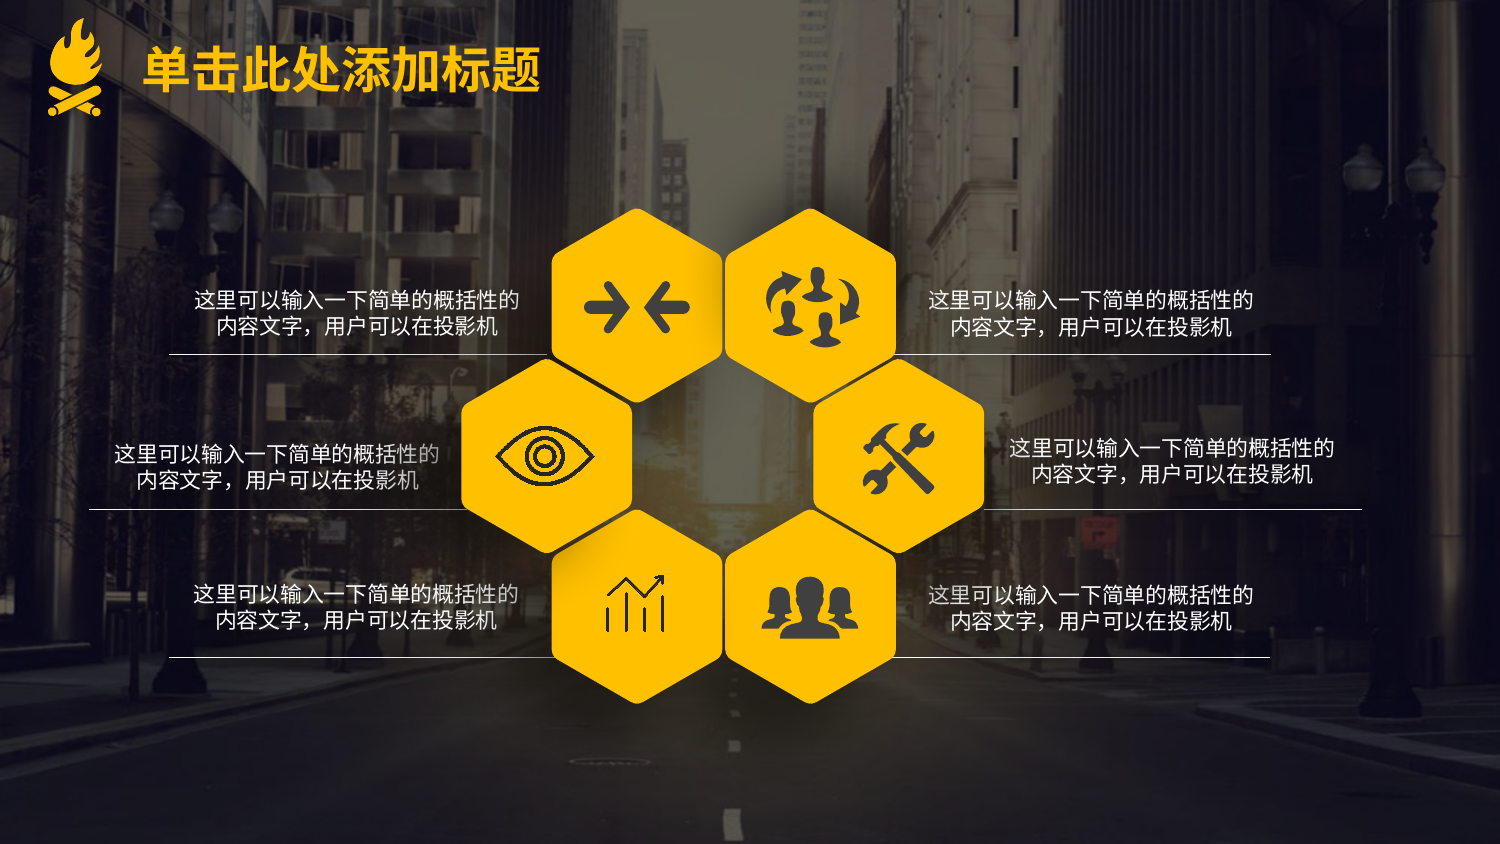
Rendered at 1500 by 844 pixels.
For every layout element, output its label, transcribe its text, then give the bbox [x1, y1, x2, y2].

picture [0, 0, 1500, 844]
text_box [46, 18, 103, 118]
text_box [734, 521, 908, 693]
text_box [540, 219, 713, 392]
text_box 这里可以输入一下简单的概括性的内容文字，用户可以在投影机 [912, 574, 1271, 642]
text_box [801, 370, 996, 542]
text_box 这里可以输入一下简单的概括性的内容文字，用户可以在投影机 [935, 279, 1271, 347]
text_box 单击此处添加标题 [126, 31, 557, 107]
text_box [713, 219, 908, 392]
text_box 这里可以输入一下简单的概括性的内容文字，用户可以在投影机 [178, 279, 495, 347]
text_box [449, 370, 644, 542]
text_box 这里可以输入一下简单的概括性的内容文字，用户可以在投影机 [1028, 426, 1352, 494]
text_box 这里可以输入一下简单的概括性的内容文字，用户可以在投影机 [98, 432, 370, 501]
text_box 这里可以输入一下简单的概括性的内容文字，用户可以在投影机 [177, 573, 469, 641]
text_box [540, 521, 734, 693]
